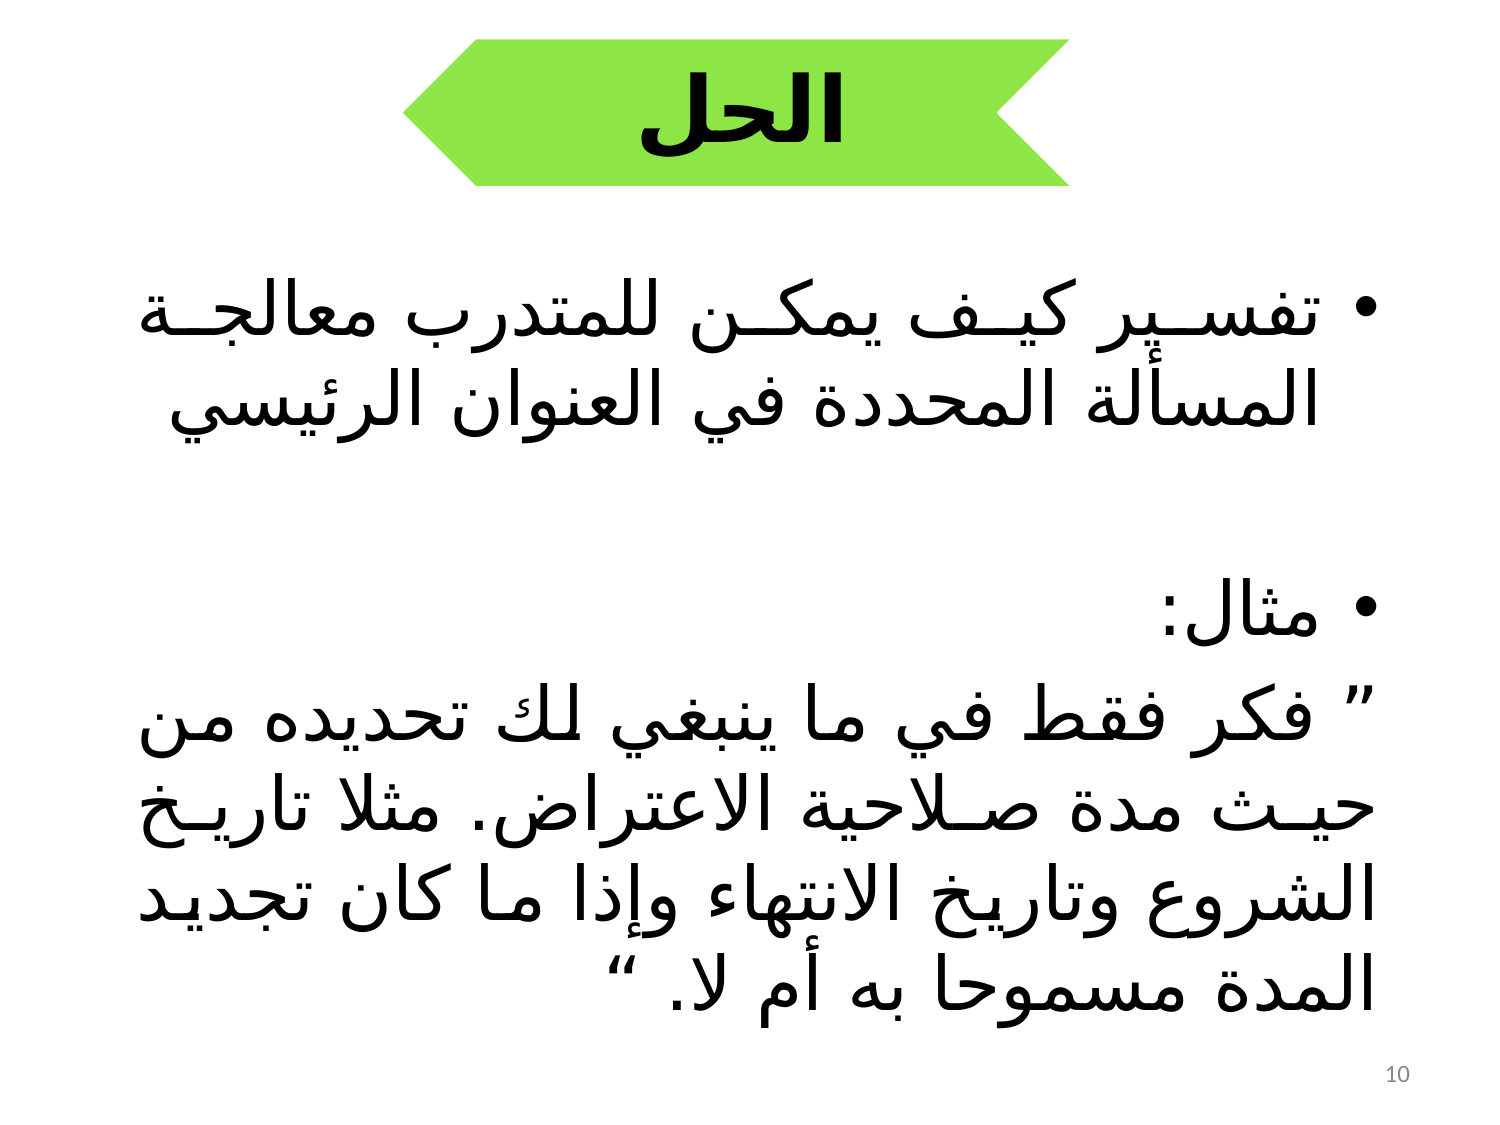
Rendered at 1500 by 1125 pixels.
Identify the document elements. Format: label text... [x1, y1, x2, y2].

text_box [399, 36, 1076, 189]
slide_number 10 [1074, 1042, 1425, 1103]
text_box تفسير كيف يمكن للمتدرب معالجة المسألة المحددة في العنوان الرئيسي مثال: ” فكر فقط في ما ينبغي لك تحديده من حيث مدة صلاحية الاعتراض. مثلا تاريخ الشروع وتاريخ الانتهاء وإذا ما كان تجديد المدة مسموحا به أم لا. “ [122, 252, 1394, 1077]
